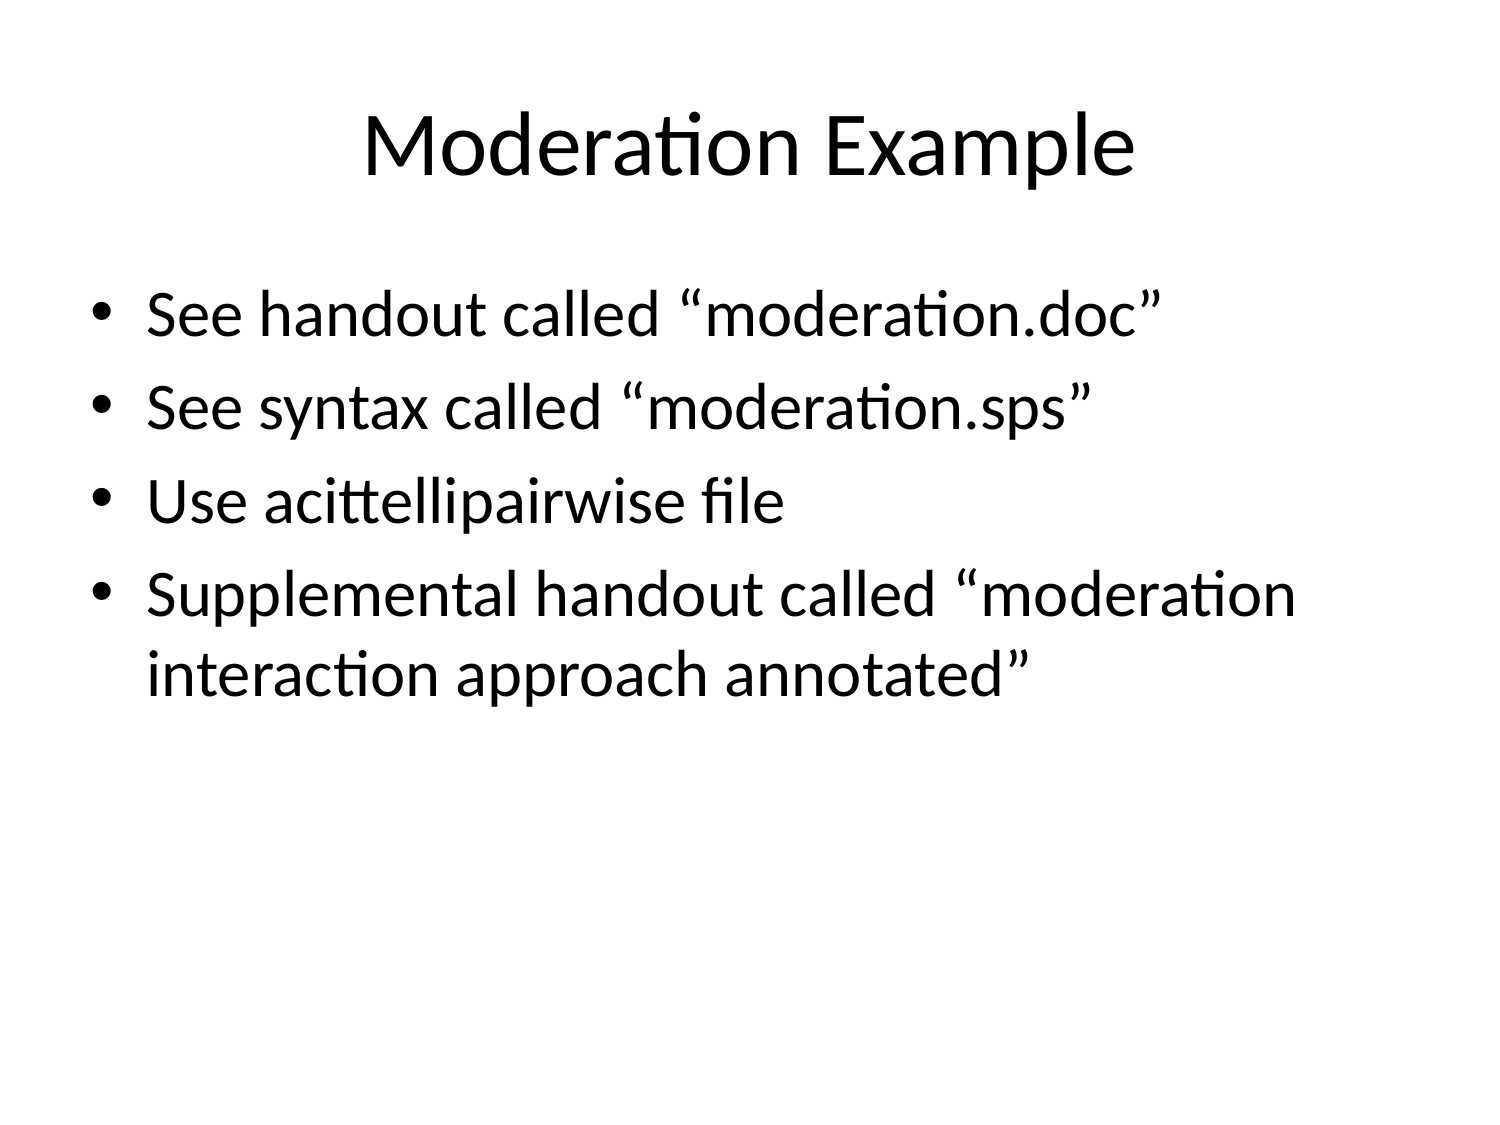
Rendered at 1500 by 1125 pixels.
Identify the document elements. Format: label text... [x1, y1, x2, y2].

list See handout called “moderation.doc” See syntax called “moderation.sps” Use acittellipairwise file Supplemental handout called “moderation interaction approach annotated” [75, 262, 1425, 1005]
title Moderation Example [75, 45, 1425, 233]
